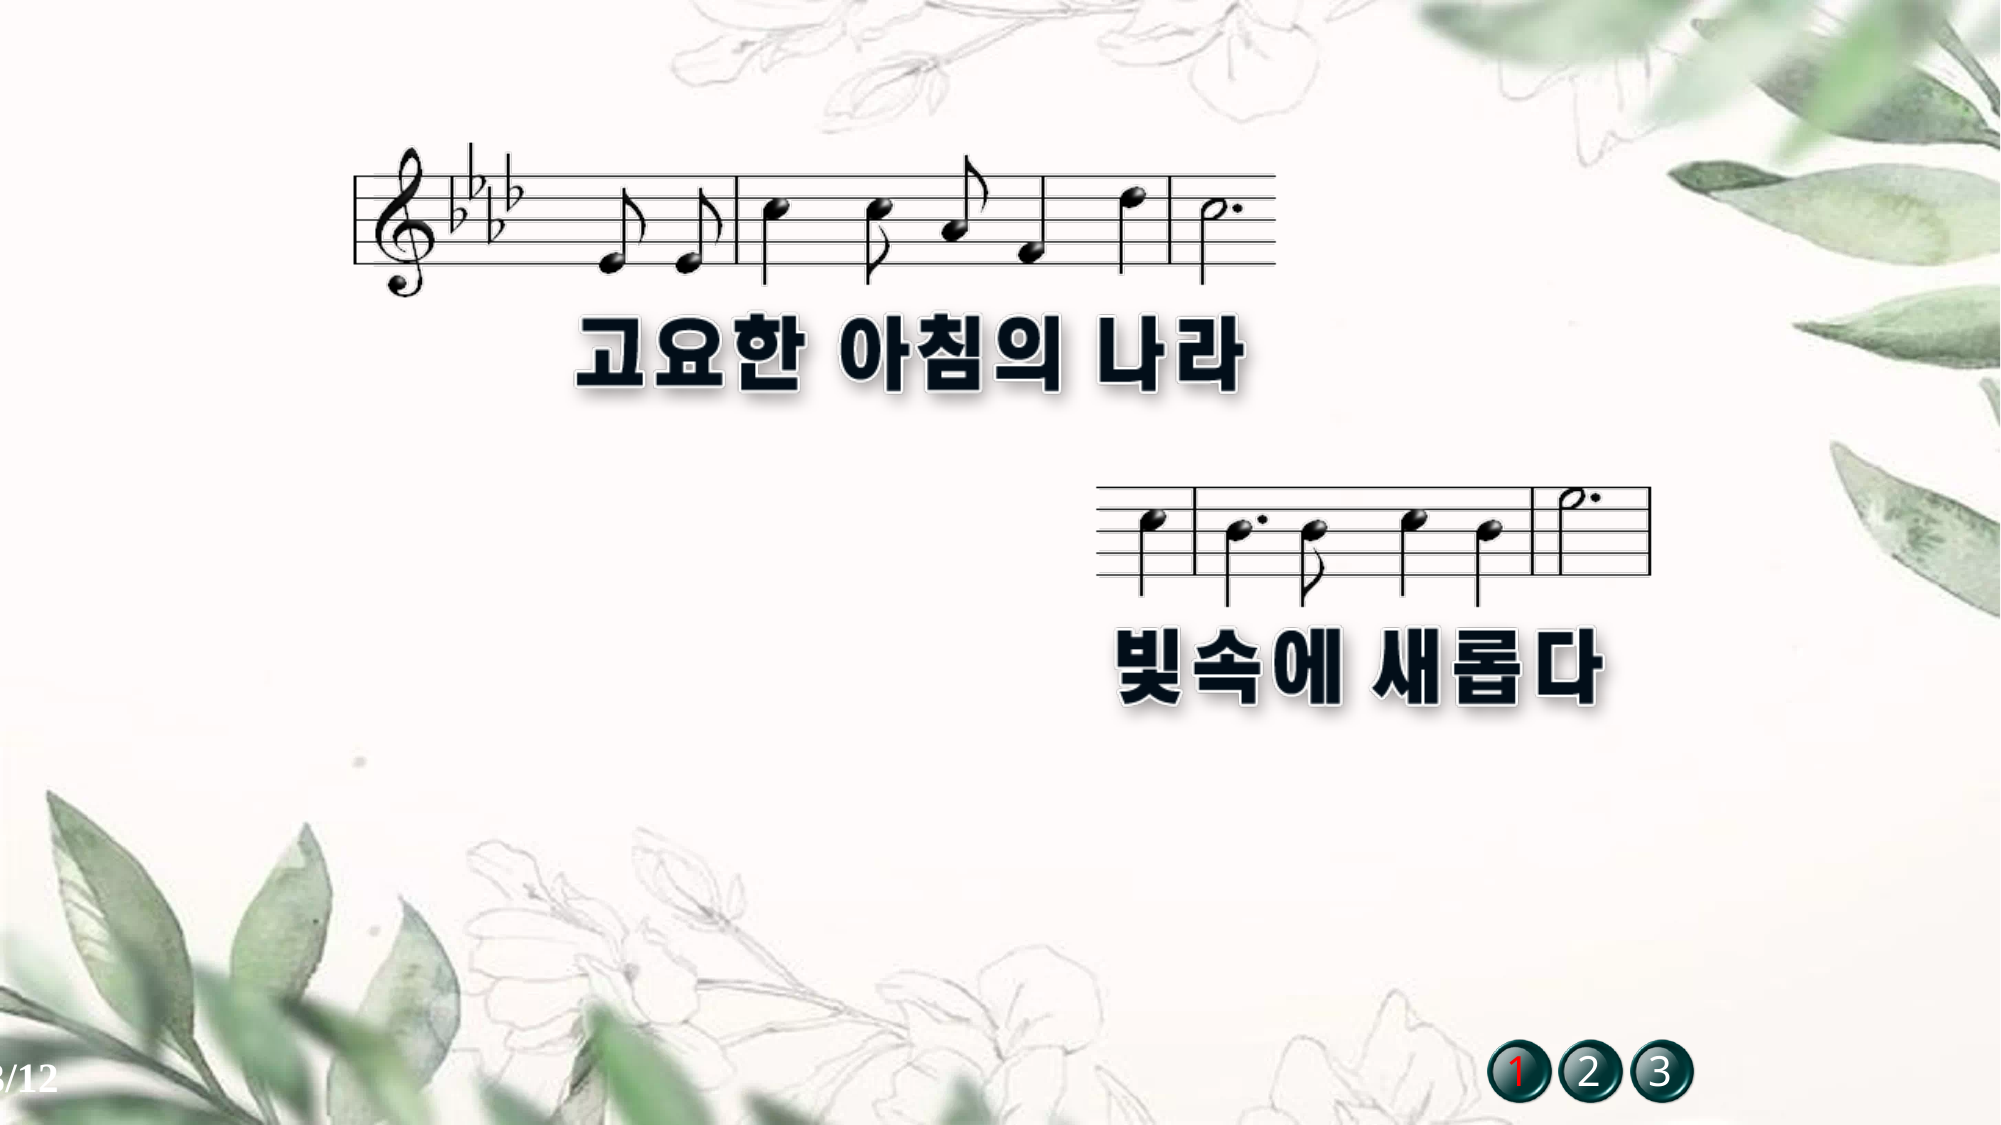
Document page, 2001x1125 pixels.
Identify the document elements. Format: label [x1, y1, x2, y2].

text_box [1627, 1035, 1697, 1106]
text_box [1555, 1035, 1626, 1106]
picture [0, 0, 2001, 1125]
text_box [1484, 1035, 1555, 1106]
